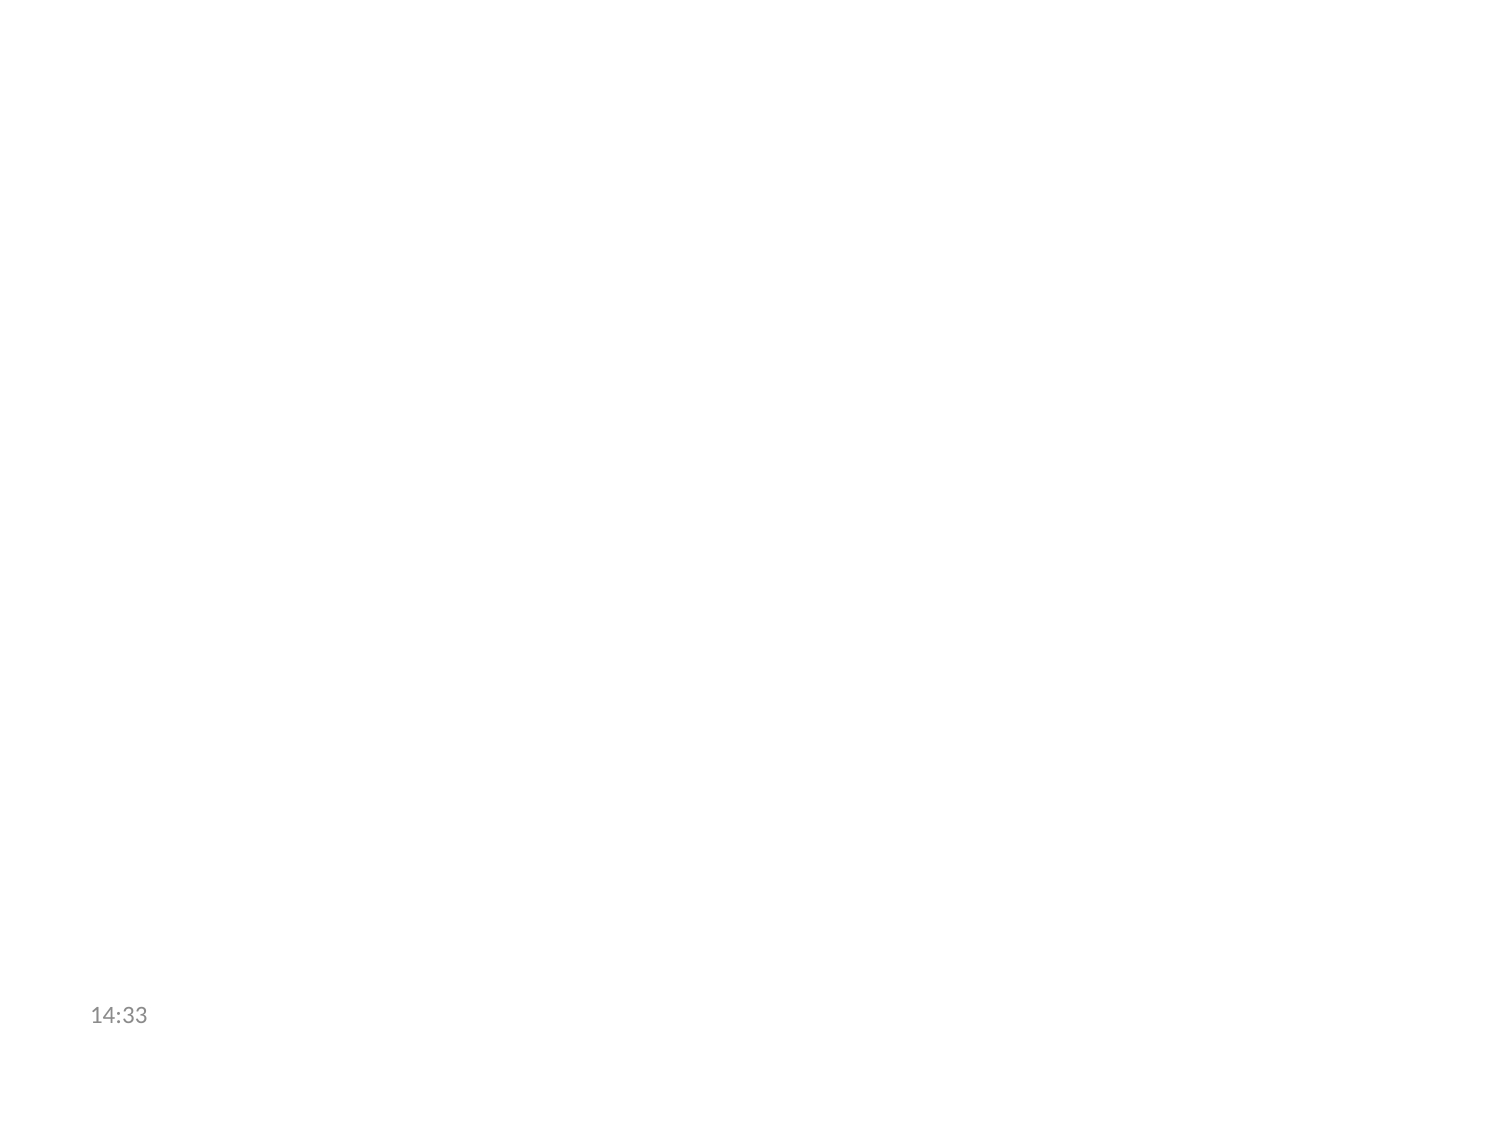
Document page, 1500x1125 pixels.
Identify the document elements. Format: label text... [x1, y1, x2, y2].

text_box 15:35 [75, 983, 425, 1044]
